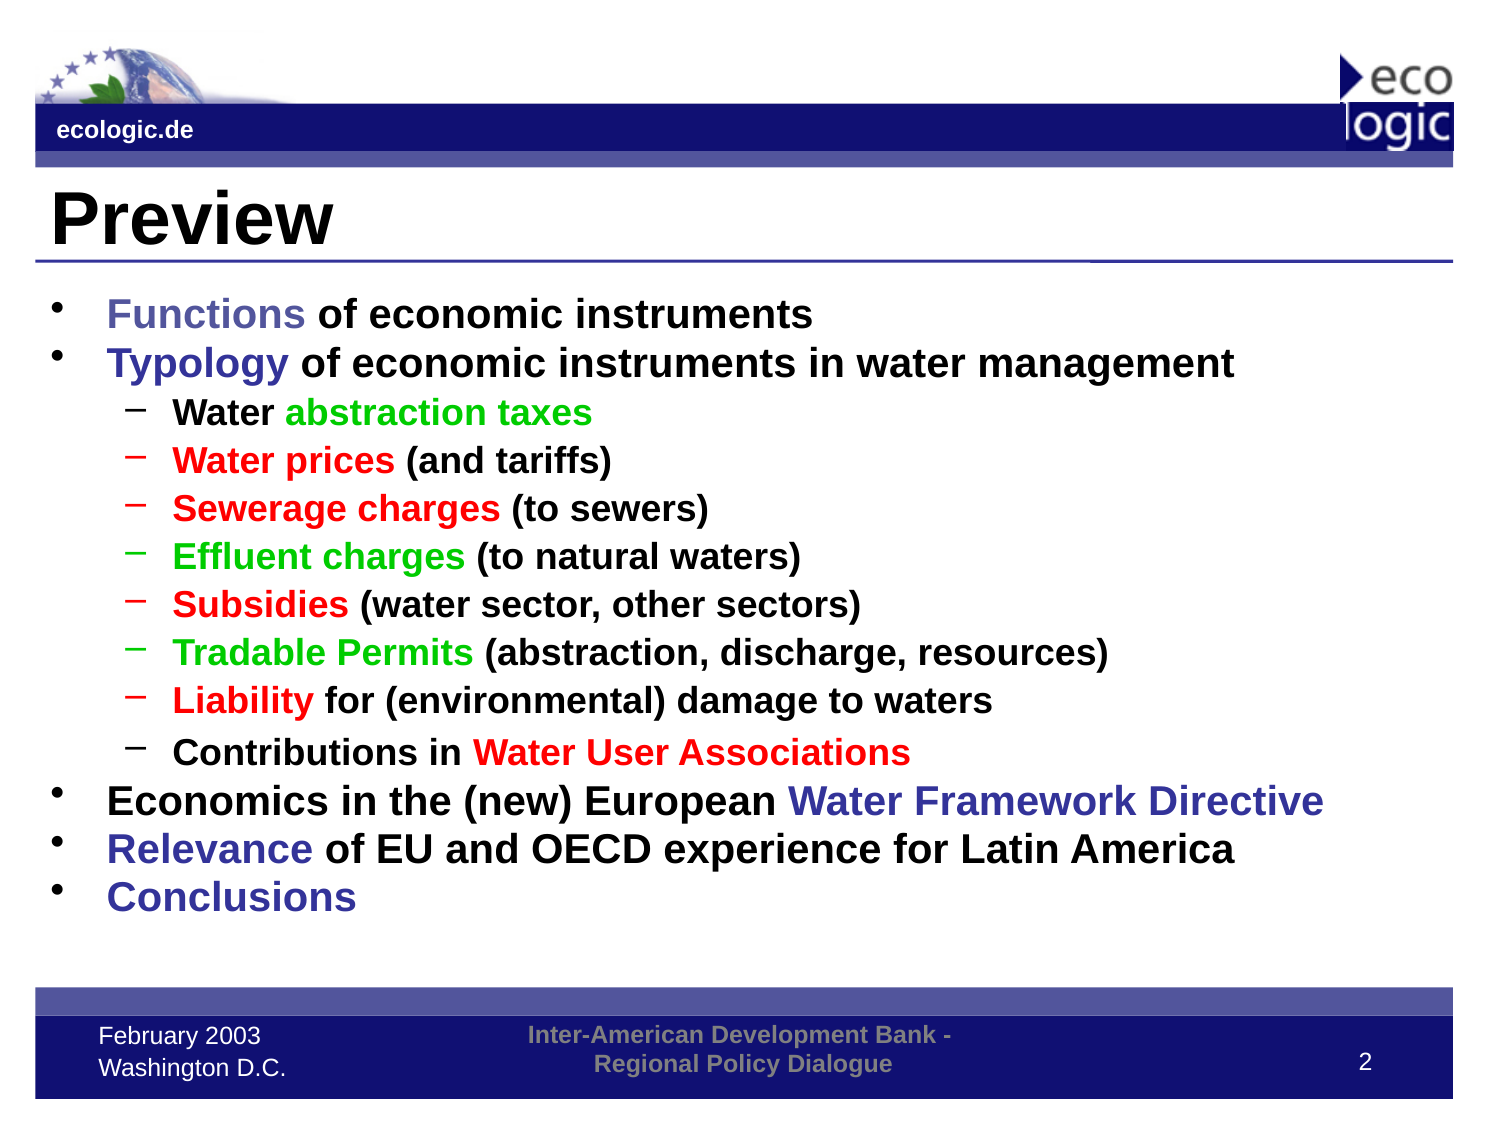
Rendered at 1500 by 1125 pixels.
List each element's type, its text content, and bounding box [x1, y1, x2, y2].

picture [35, 30, 296, 103]
title Preview [34, 173, 1454, 256]
list Functions of economic instruments Typology of economic instruments in water management Water abstraction taxes Water prices (and tariffs) Sewerage charges (to sewers) Effluent charges (to natural waters) Subsidies (water sector, other sectors) Tradable Permits (abstraction, discharge, resources) Liability for (environmental) damage to waters Contributions in Water User Associations Economics in the (new) European Water Framework Directive Relevance of EU and OECD experience for Latin America Conclusions [35, 284, 1454, 951]
slide_number 2 [1208, 1037, 1388, 1087]
picture [1340, 52, 1454, 151]
